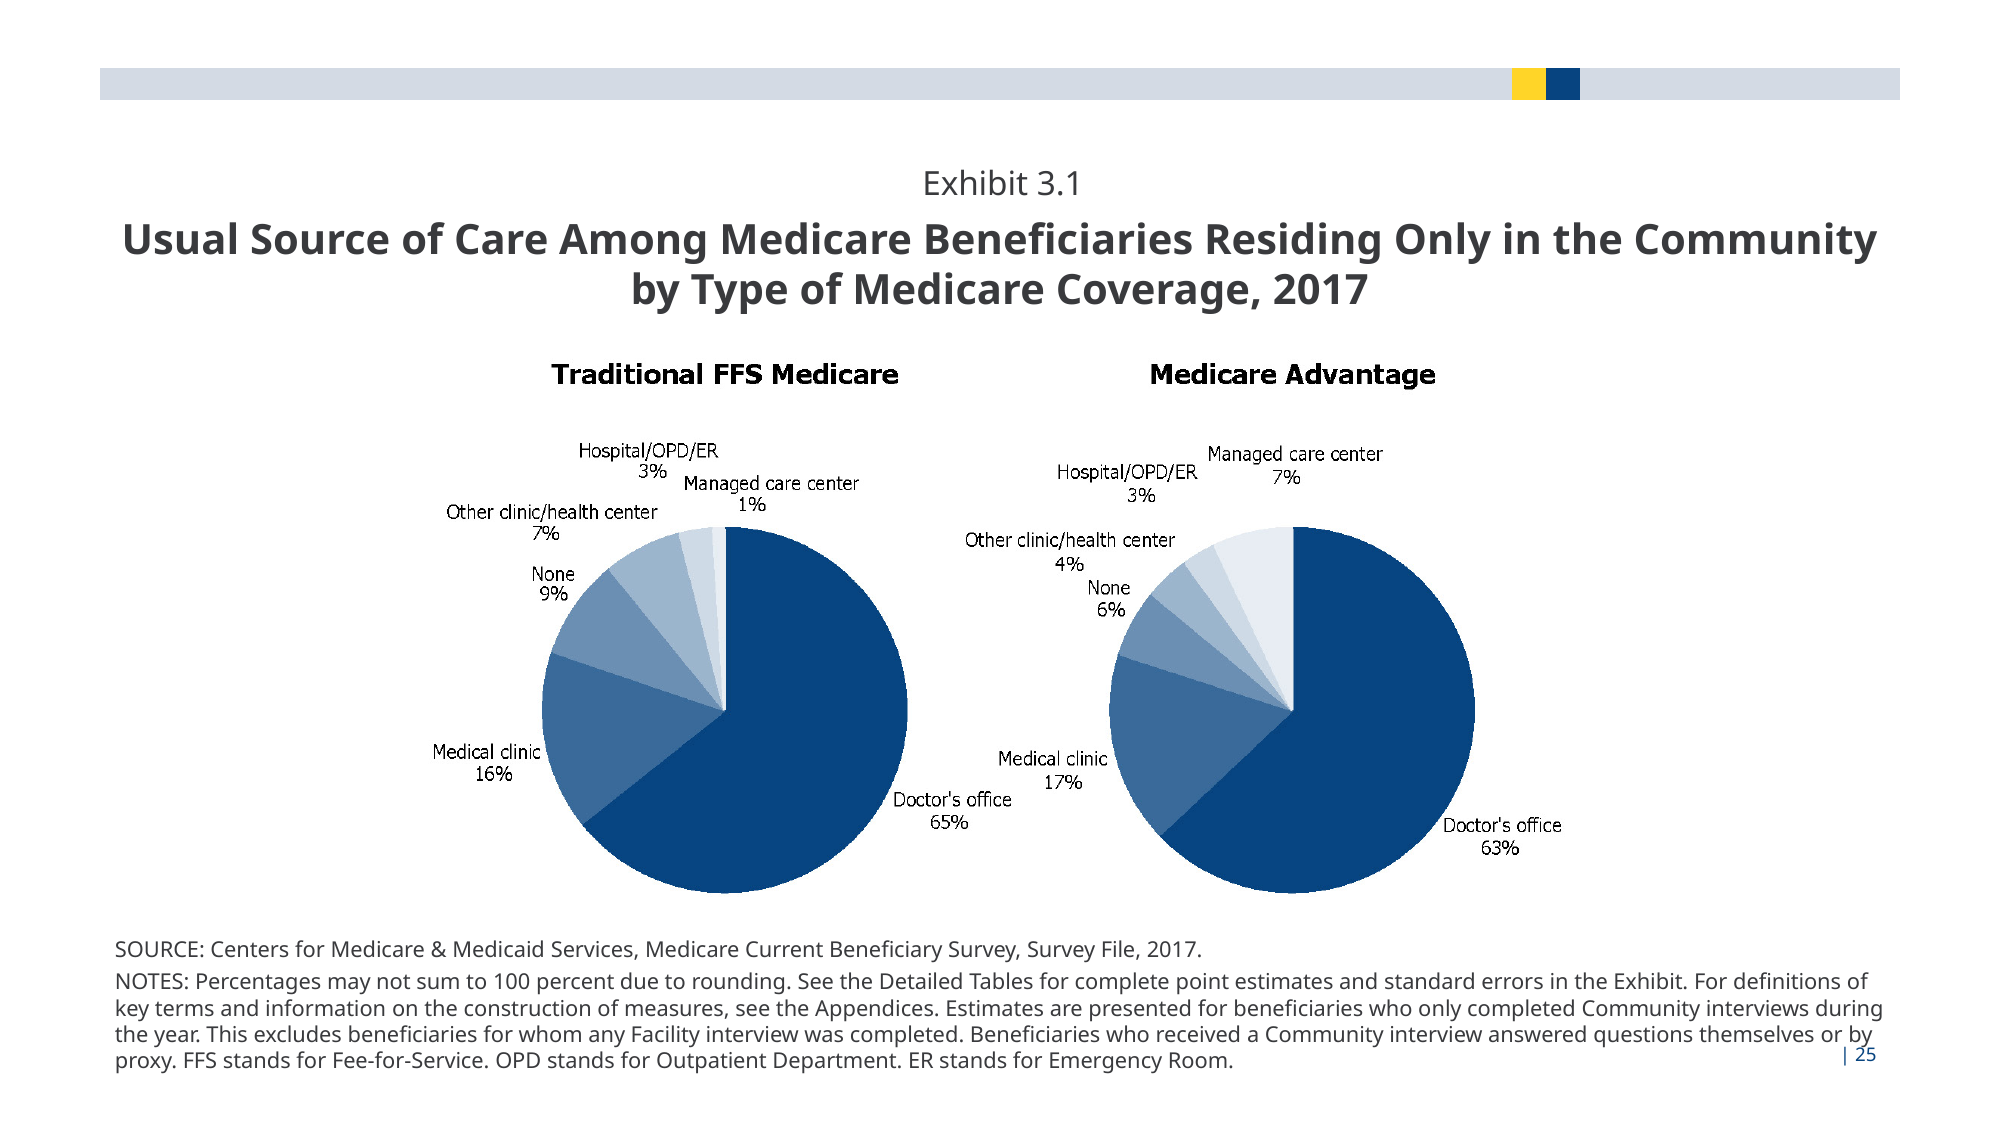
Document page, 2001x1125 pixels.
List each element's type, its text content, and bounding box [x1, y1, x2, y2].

picture [416, 346, 1584, 915]
list SOURCE: Centers for Medicare & Medicaid Services, Medicare Current Beneficiary Survey, Survey File, 2017. NOTES: Percentages may not sum to 100 percent due to rounding. See the Detailed Tables for complete point estimates and standard errors in the Exhibit. For definitions of key terms and information on the construction of measures, see the Appendices. Estimates are presented for beneficiaries who only completed Community interviews during the year. This excludes beneficiaries for whom any Facility interview was completed. Beneficiaries who received a Community interview answered questions themselves or by proxy. FFS stands for Fee-for-Service. OPD stands for Outpatient Department. ER stands for Emergency Room. [99, 928, 1900, 988]
list Usual Source of Care Among Medicare Beneficiaries Residing Only in the Community by Type of Medicare Coverage, 2017 [99, 213, 1900, 300]
title Exhibit 3.1 [99, 154, 1900, 213]
